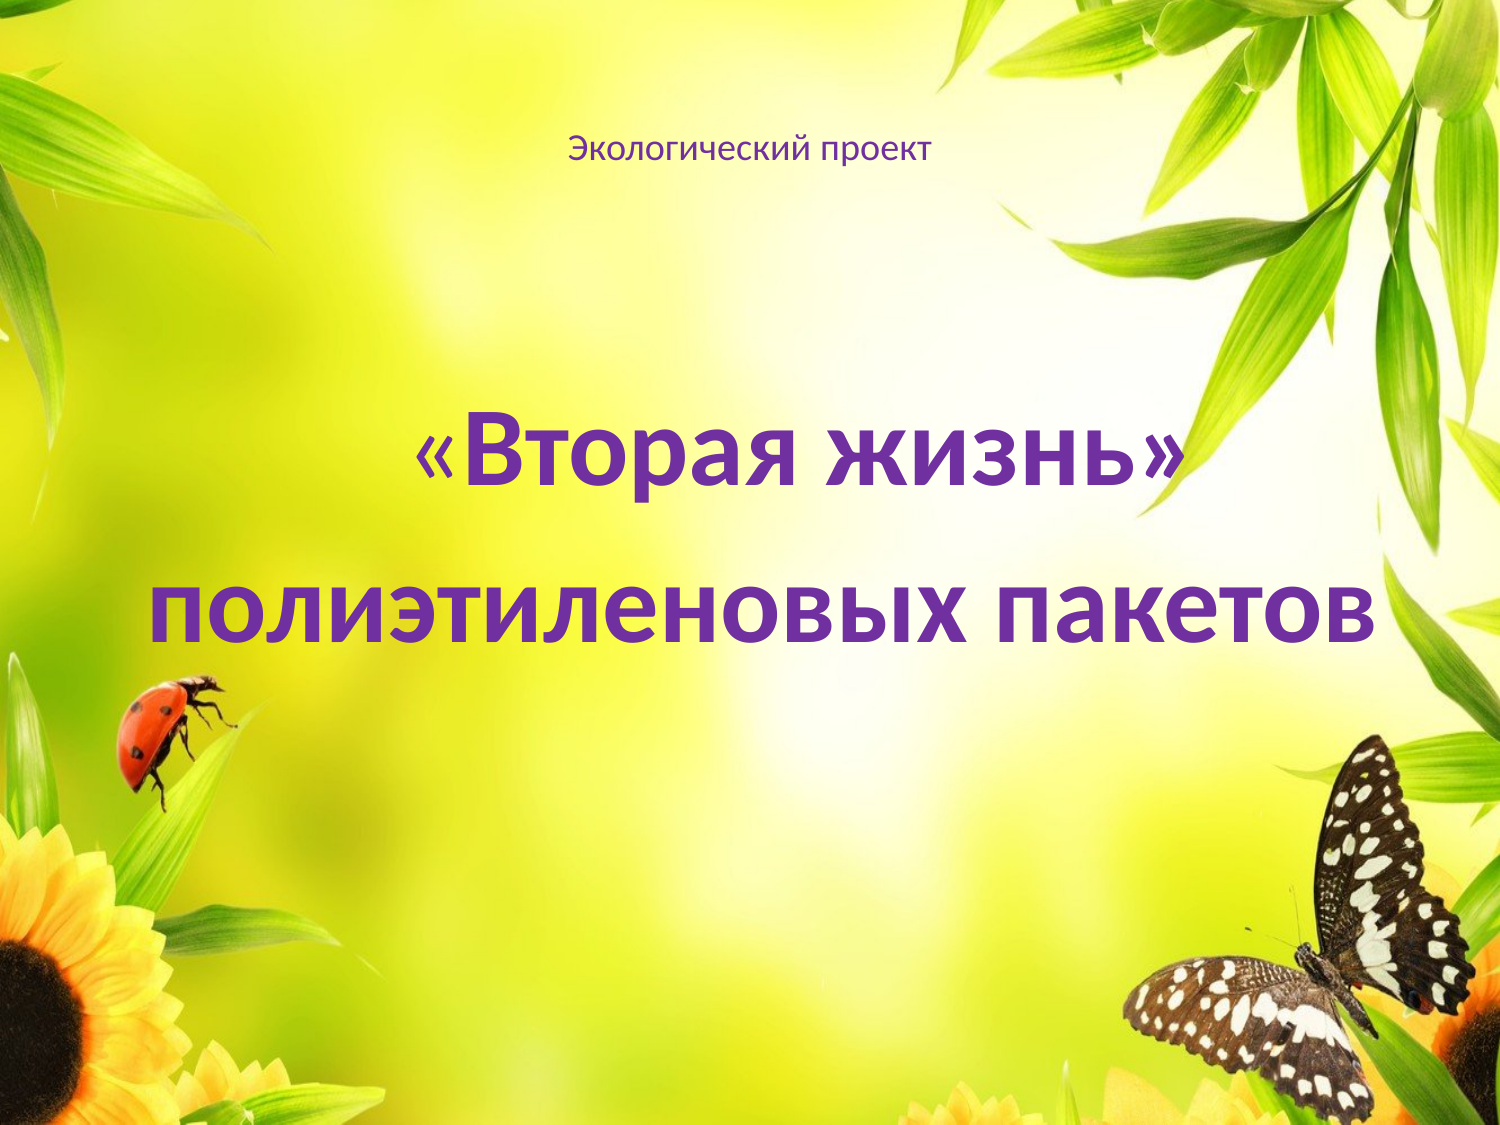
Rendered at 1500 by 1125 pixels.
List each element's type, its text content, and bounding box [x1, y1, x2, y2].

list «Вторая жизнь» полиэтиленовых пакетов [75, 262, 1425, 1005]
picture [0, 0, 1500, 1125]
title Экологический проект [75, 45, 1425, 233]
